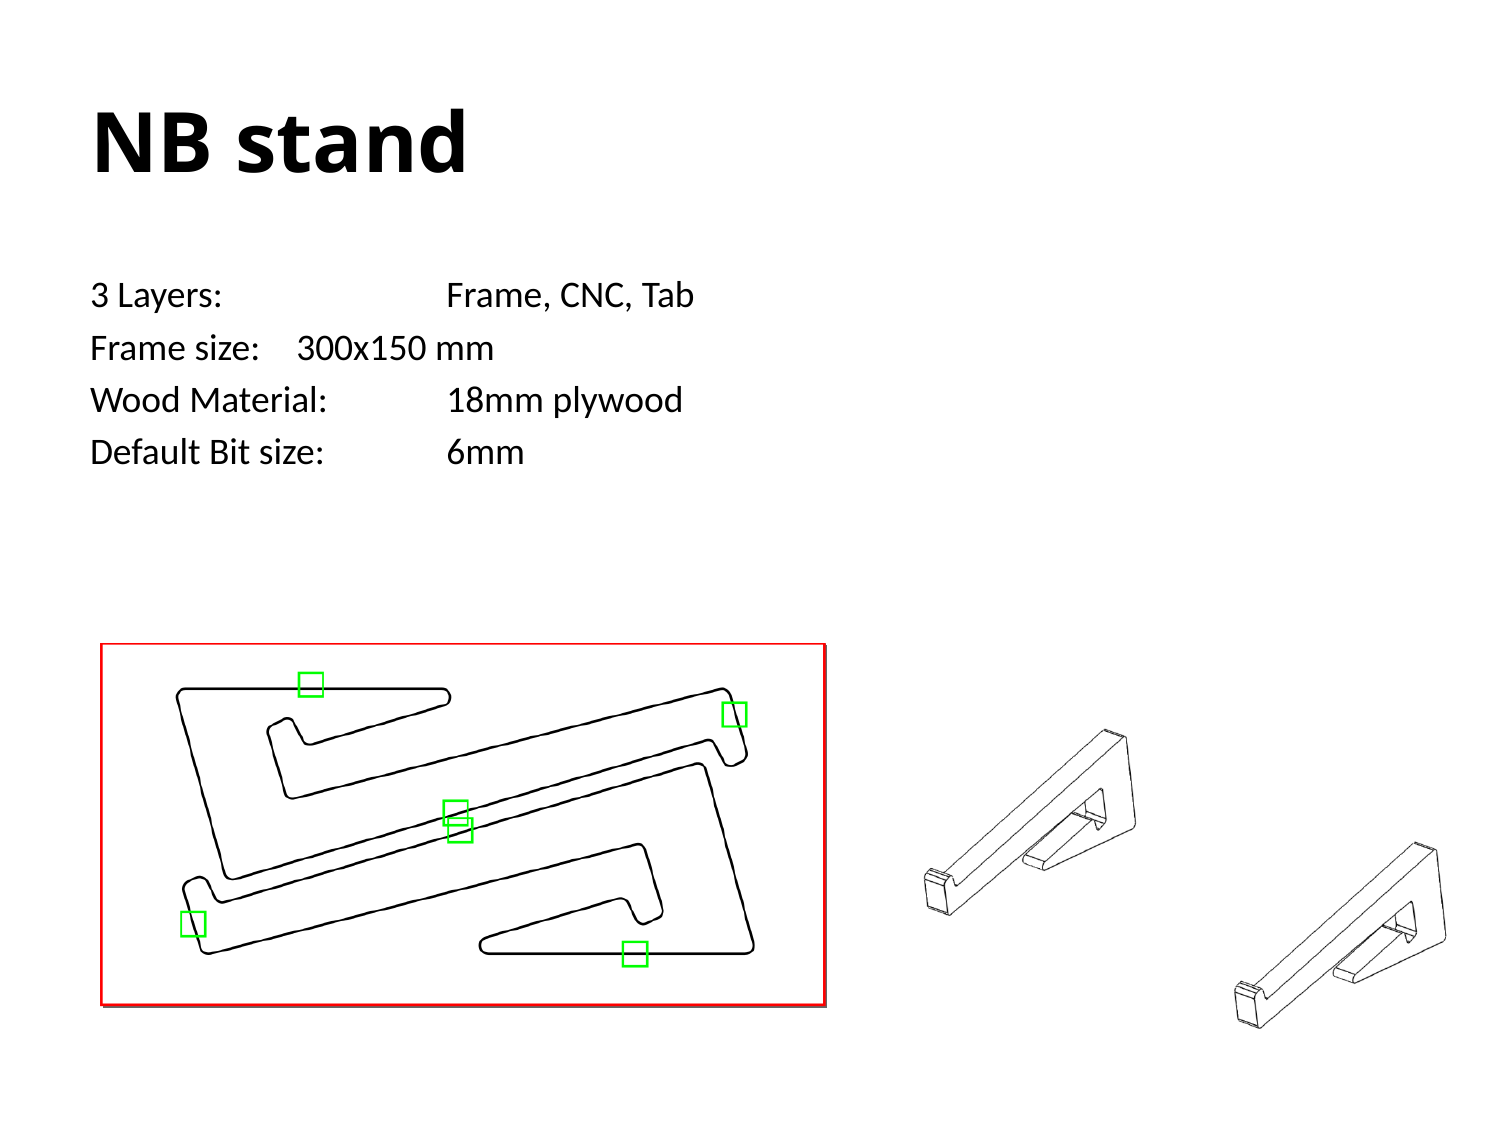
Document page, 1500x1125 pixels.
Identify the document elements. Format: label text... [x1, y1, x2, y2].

picture [903, 715, 1471, 1037]
title NB stand [75, 45, 1425, 233]
picture [88, 633, 838, 1024]
list 3 Layers: Frame, CNC, Tab Frame size: 300x150 mm Wood Material: 18mm plywood Default Bit size: 6mm [75, 262, 1425, 1005]
